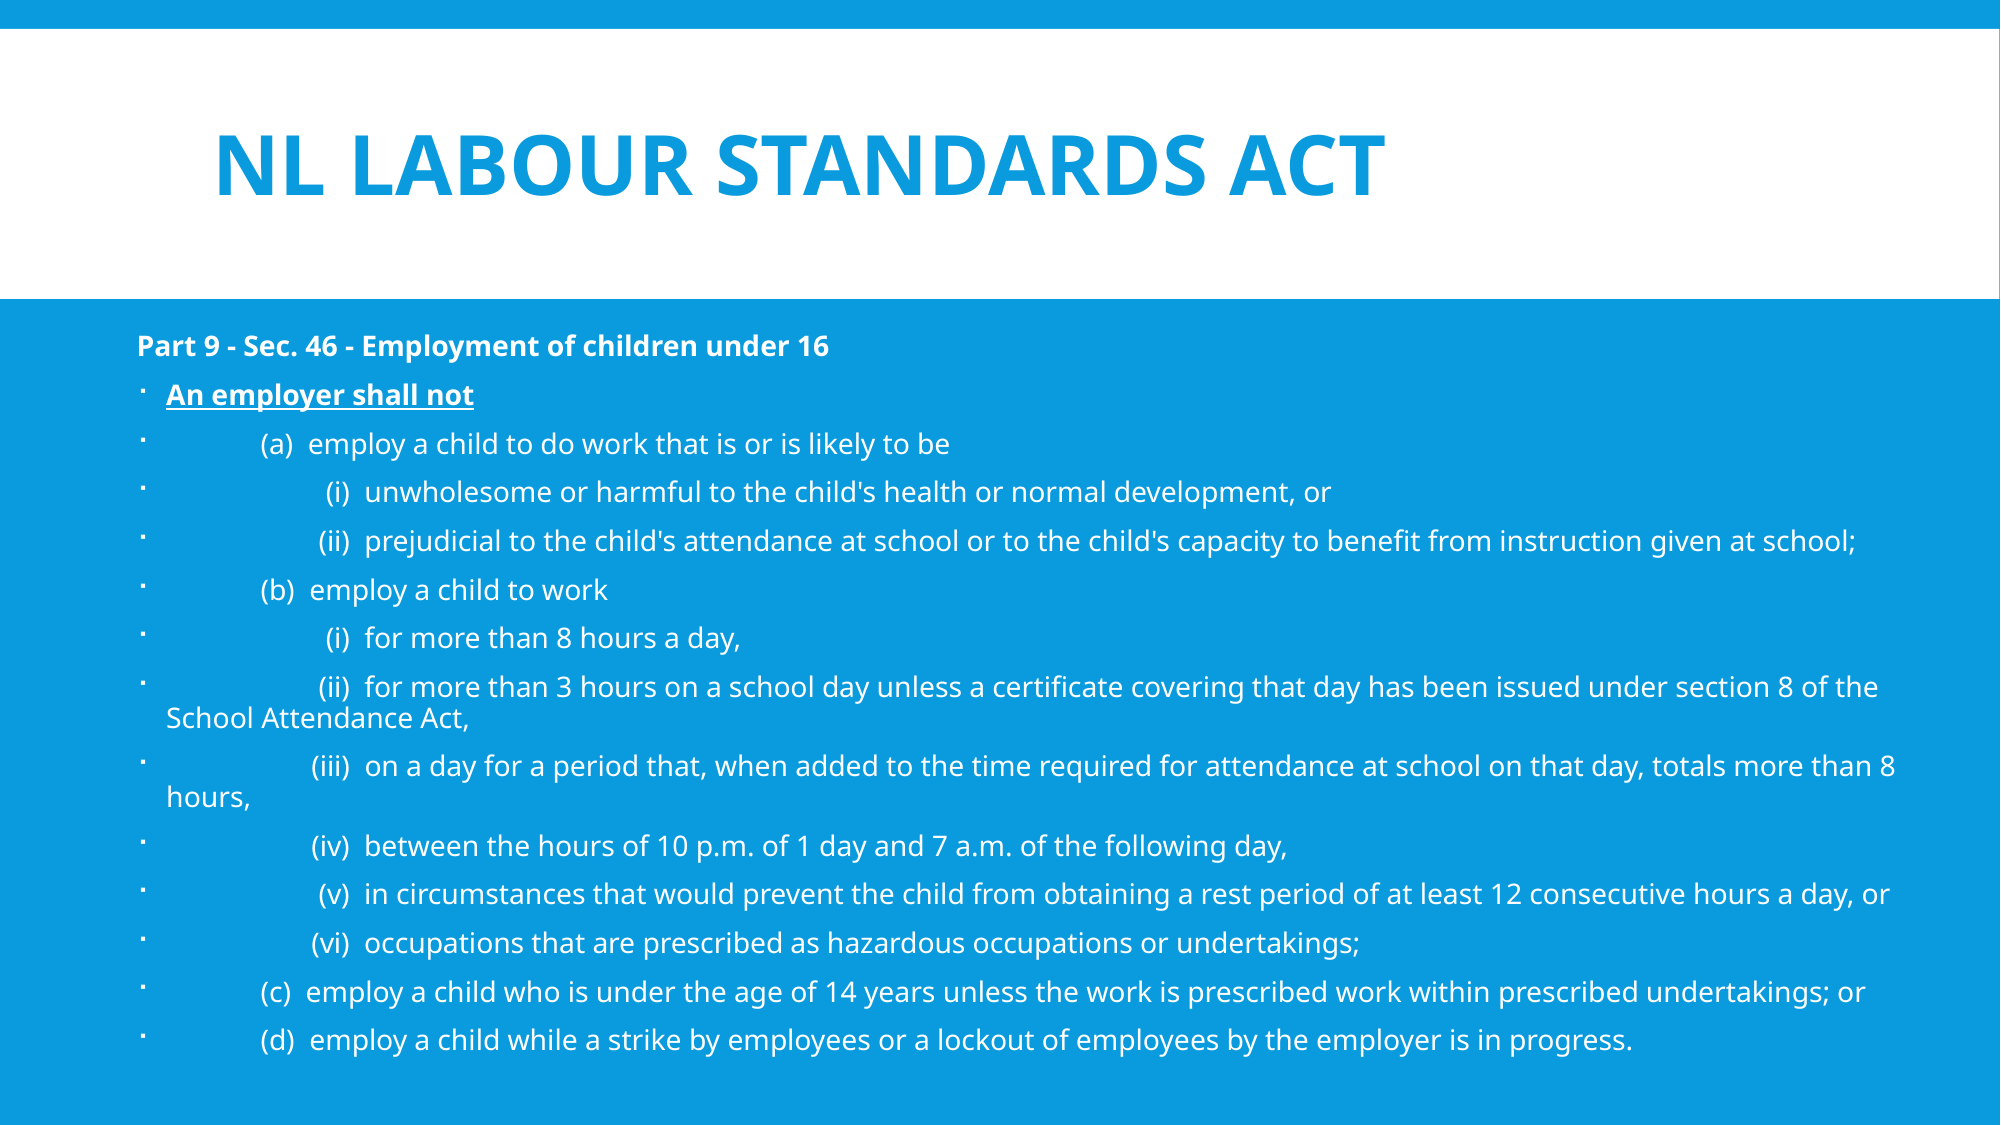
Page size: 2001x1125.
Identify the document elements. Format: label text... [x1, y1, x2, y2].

list Part 9 - Sec. 46 - Employment of children under 16 An employer shall not (a) employ a child to do work that is or is likely to be (i) unwholesome or harmful to the child's health or normal development, or (ii) prejudicial to the child's attendance at school or to the child's capacity to benefit from instruction given at school; (b) employ a child to work (i) for more than 8 hours a day, (ii) for more than 3 hours on a school day unless a certificate covering that day has been issued under section 8 of the School Attendance Act, (iii) on a day for a period that, when added to the time required for attendance at school on that day, totals more than 8 hours, (iv) between the hours of 10 p.m. of 1 day and 7 a.m. of the following day, (v) in circumstances that would prevent the child from obtaining a rest period of at least 12 consecutive hours a day, or (vi) occupations that are prescribed as hazardous occupations or undertakings; (c) employ a child who is under the age of 14 years unless the work is prescribed work within prescribed undertakings; or (d) employ a child while a strike by employees or a lockout of employees by the employer is in progress. [121, 324, 1925, 1125]
title NL Labour Standards Act [197, 46, 1803, 295]
